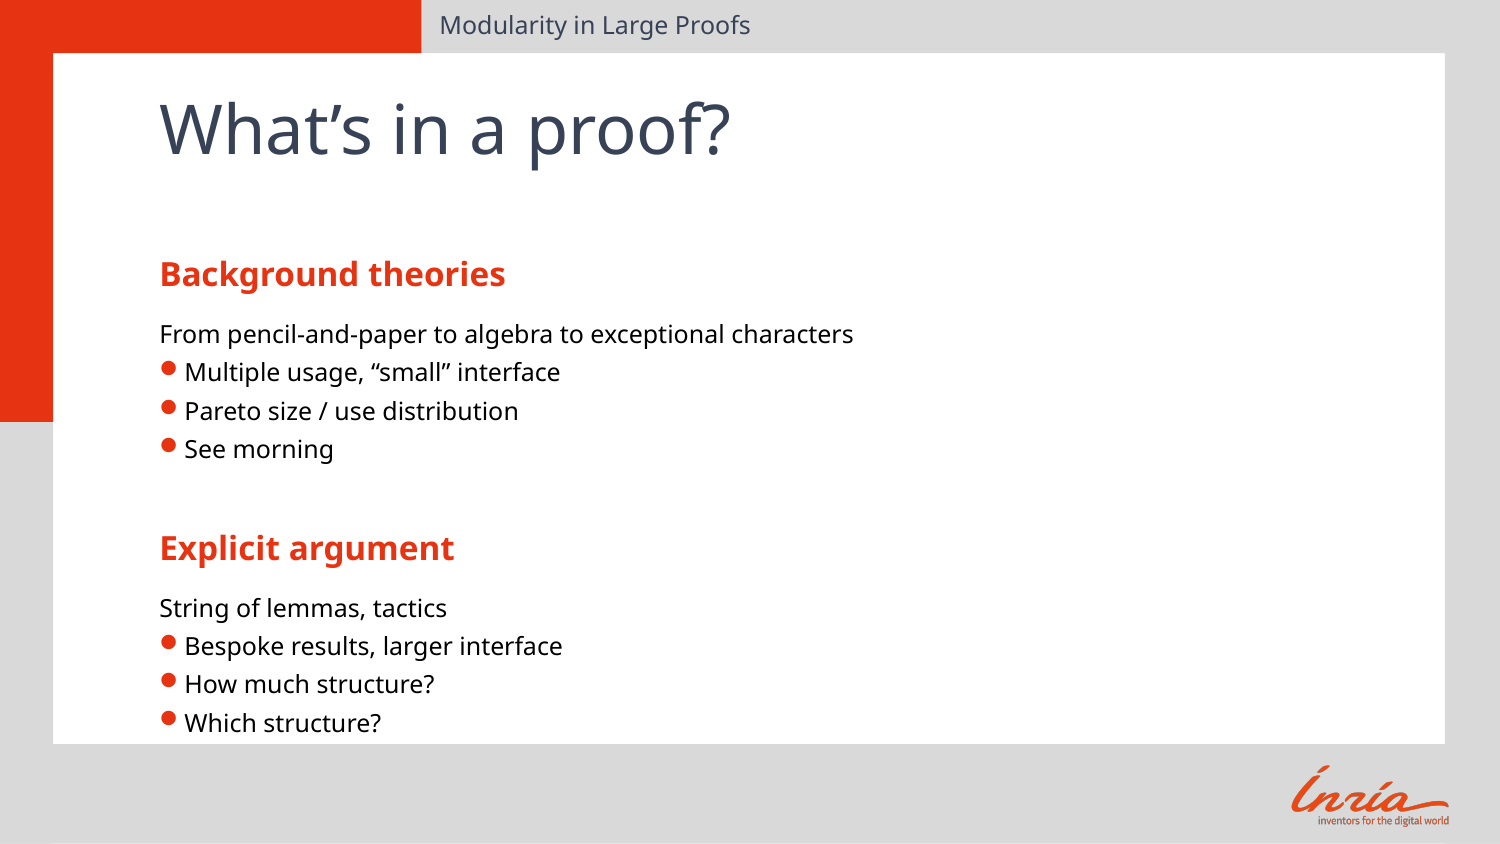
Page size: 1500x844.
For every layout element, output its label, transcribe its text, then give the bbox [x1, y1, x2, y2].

list What’s in a proof? [159, 101, 1341, 250]
title Modularity in Large Proofs [421, 0, 1447, 53]
list Background theories From pencil-and-paper to algebra to exceptional characters Multiple usage, “small” interface Pareto size / use distribution See morning Explicit argument String of lemmas, tactics Bespoke results, larger interface How much structure? Which structure? [159, 253, 1341, 732]
